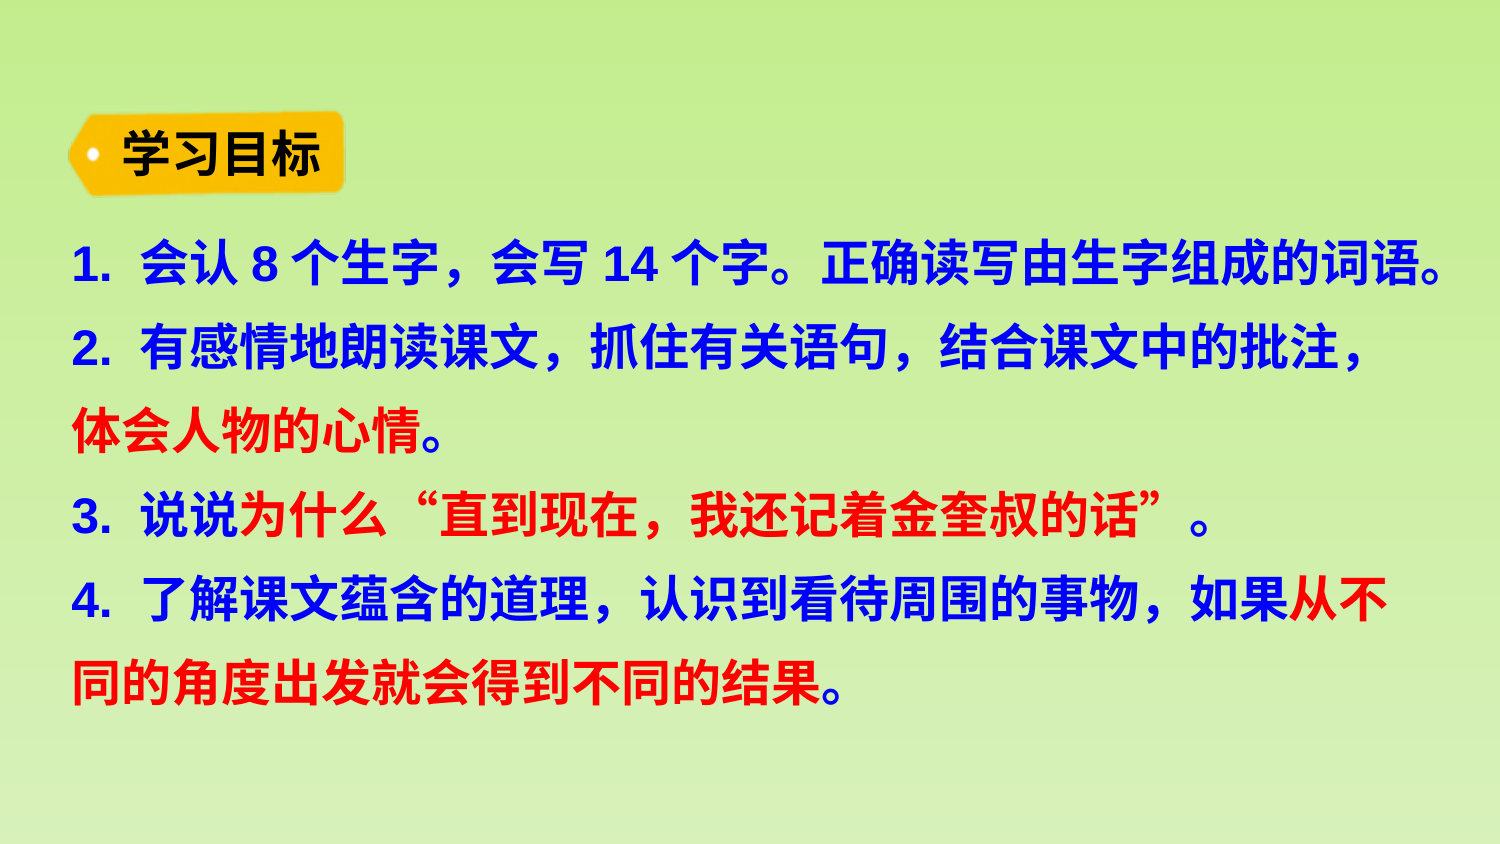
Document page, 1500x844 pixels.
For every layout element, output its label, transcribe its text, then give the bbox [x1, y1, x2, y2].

text_box 1. 会认8个生字，会写14个字。正确读写由生字组成的词语。 2. 有感情地朗读课文，抓住有关语句，结合课文中的批注，体会人物的心情。 3. 说说为什么“直到现在，我还记着金奎叔的话”。 4. 了解课文蕴含的道理，认识到看待周围的事物，如果从不同的角度出发就会得到不同的结果。 [56, 200, 1448, 719]
picture [56, 106, 356, 201]
